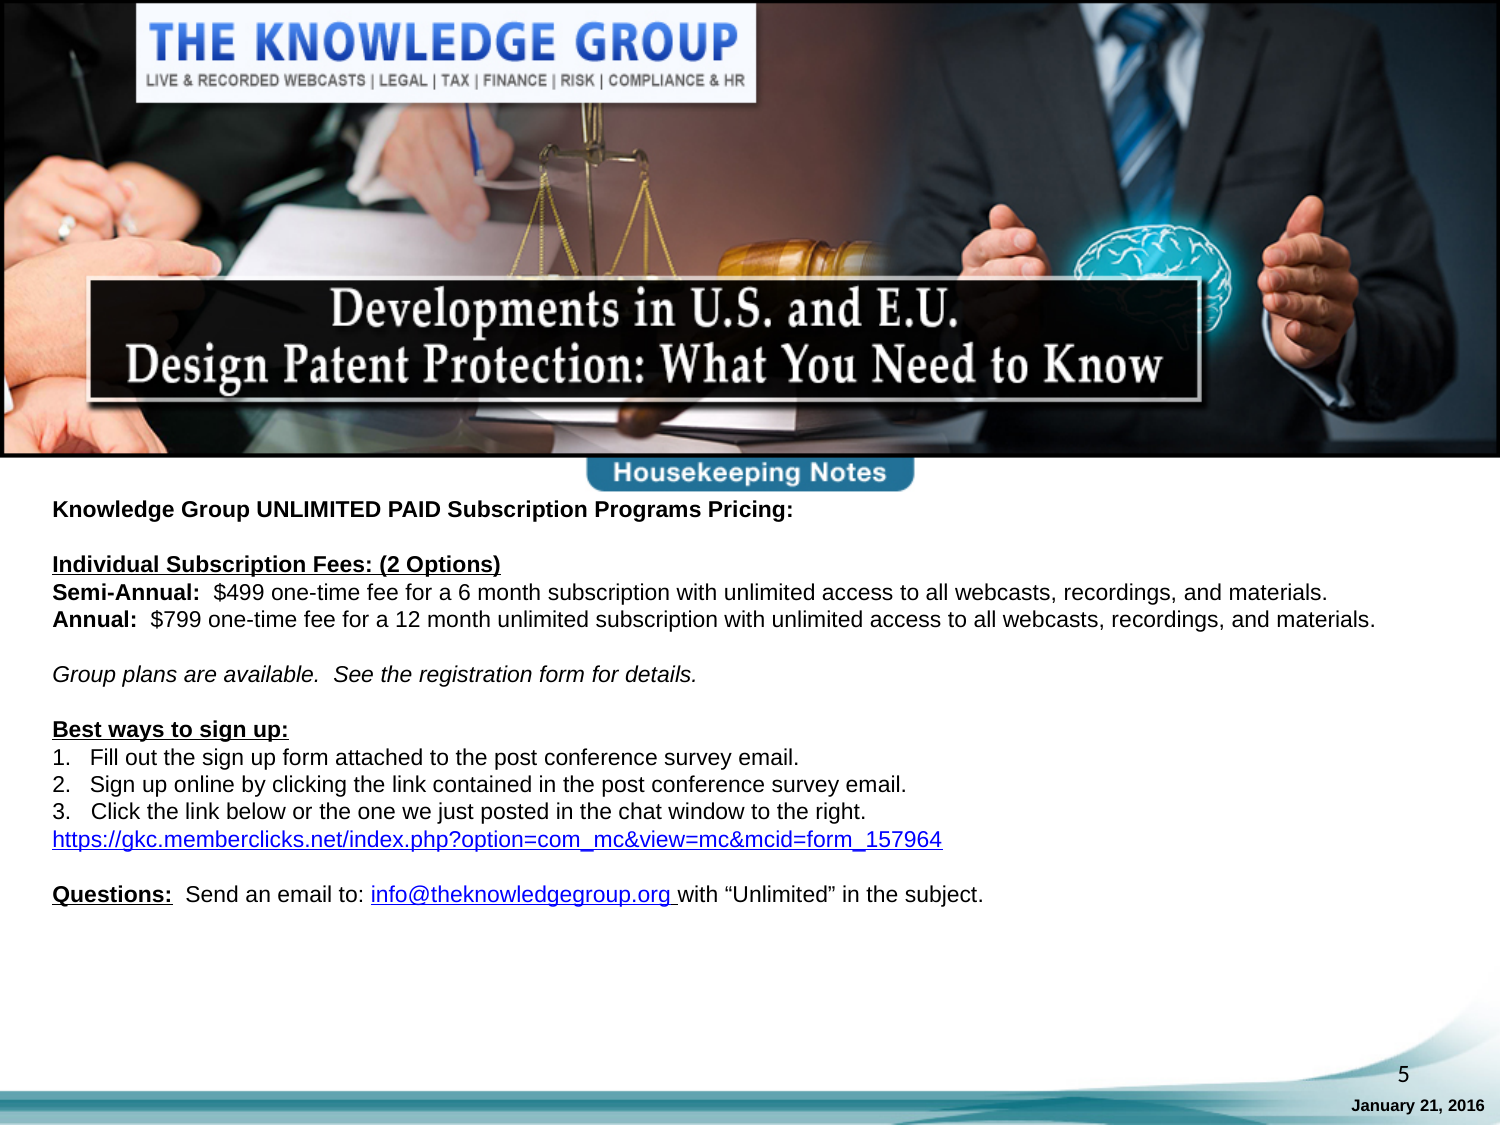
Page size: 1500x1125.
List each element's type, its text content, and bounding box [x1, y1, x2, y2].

text_box Knowledge Group UNLIMITED PAID Subscription Programs Pricing: Individual Subscription Fees: (2 Options) Semi-Annual: $499 one-time fee for a 6 month subscription with unlimited access to all webcasts, recordings, and materials. Annual: $799 one-time fee for a 12 month unlimited subscription with unlimited access to all webcasts, recordings, and materials. Group plans are available. See the registration form for details. Best ways to sign up: Fill out the sign up form attached to the post conference survey email. Sign up online by clicking the link contained in the post conference survey email. 3. Click the link below or the one we just posted in the chat window to the right. https://gkc.memberclicks.net/index.php?option=com_mc&view=mc&mcid=form_157964 Questions: Send an email to: info@theknowledgegroup.org with “Unlimited” in the subject. [37, 487, 1463, 1113]
text_box January 21, 2016 [1100, 1087, 1500, 1123]
picture [0, 0, 1500, 1125]
